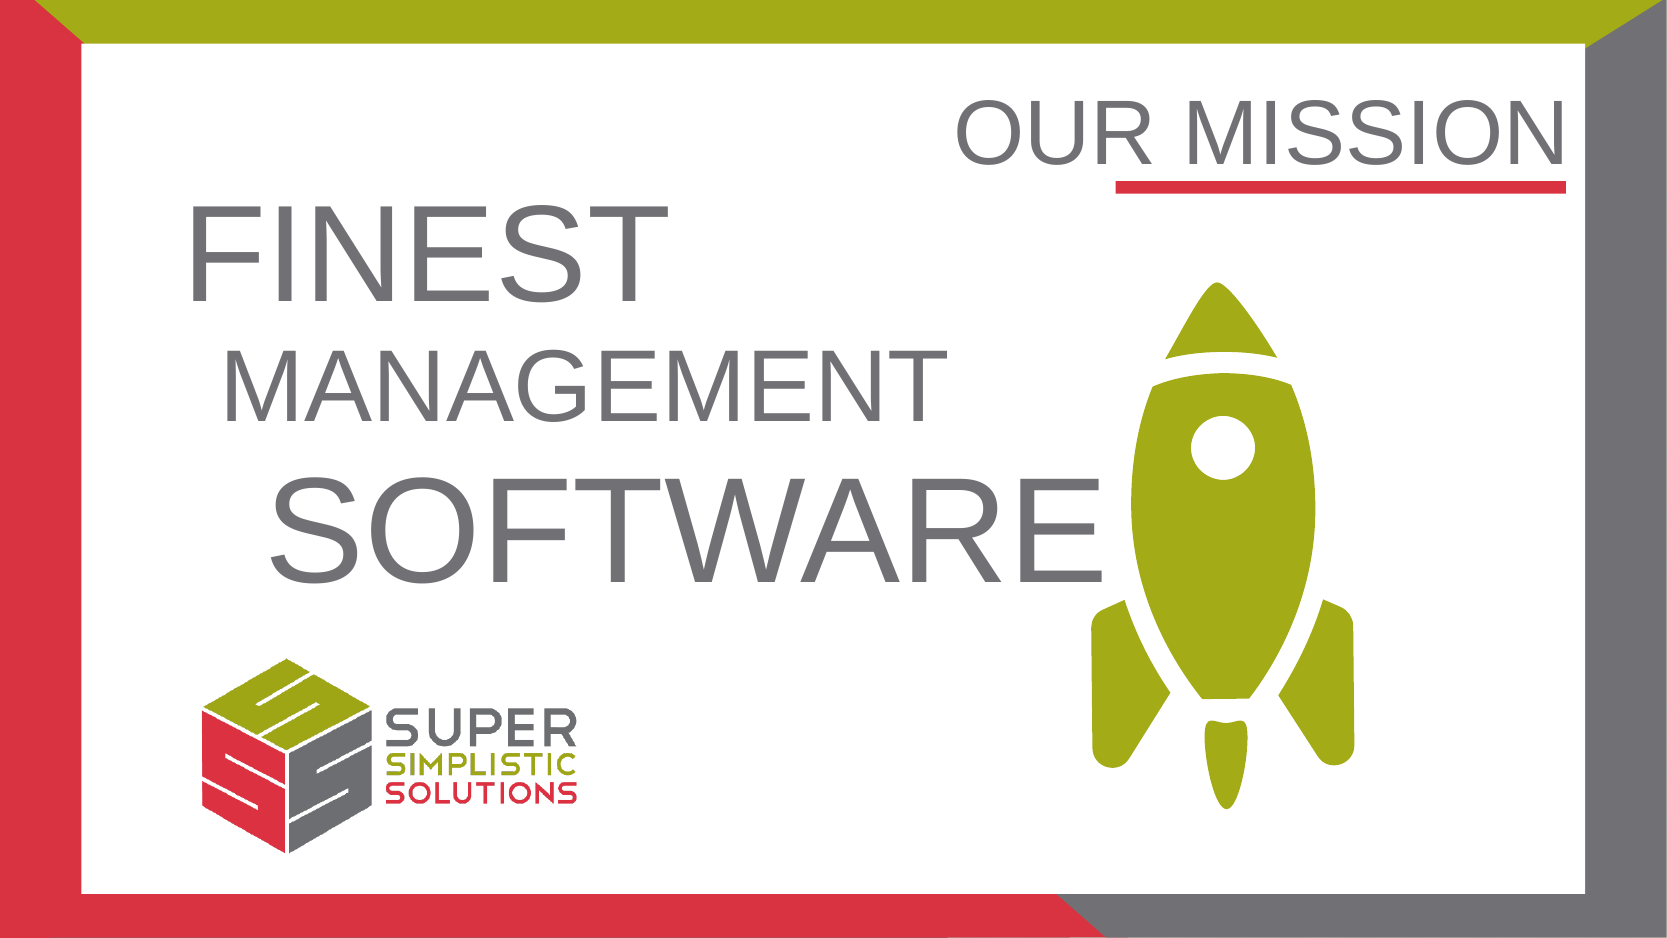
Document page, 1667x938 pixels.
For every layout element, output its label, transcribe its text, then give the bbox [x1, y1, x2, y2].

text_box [964, 325, 1478, 839]
picture [197, 655, 581, 856]
title OUR MISSION [81, 50, 1586, 207]
text_box FINEST [87, 156, 768, 337]
text_box SOFTWARE [231, 424, 959, 620]
text_box MANAGEMENT [190, 312, 980, 450]
